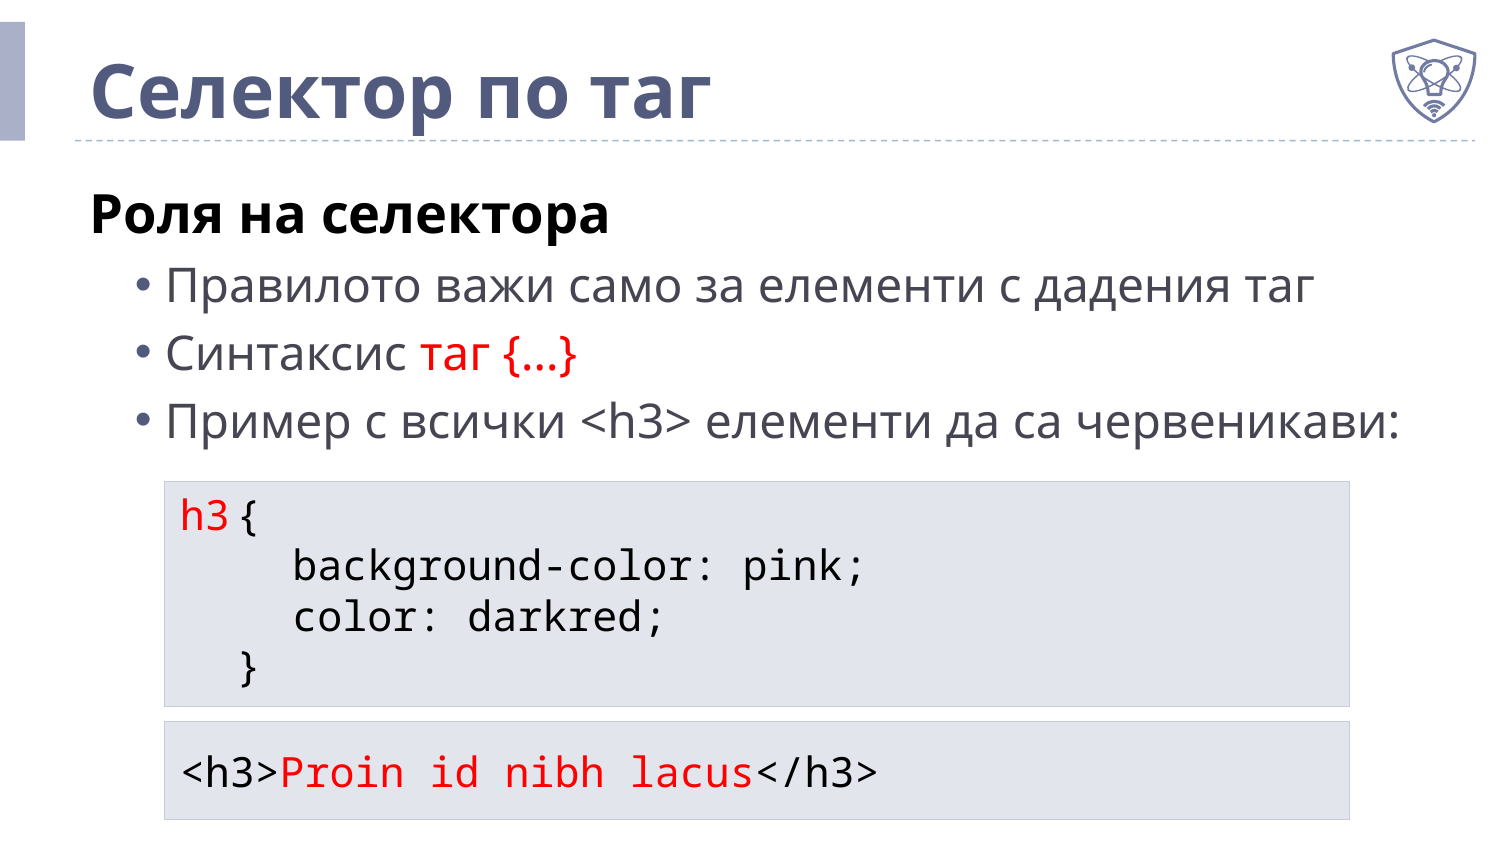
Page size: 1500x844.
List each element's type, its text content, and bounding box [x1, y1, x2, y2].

text_box <h3>Proin id nibh lacus</h3> [164, 721, 1350, 820]
title Селектор по таг [75, 18, 1475, 141]
text_box h3 { background-color: pink; color: darkred; } [164, 481, 1350, 707]
list Роля на селектора Правилото важи само за елементи с дадения таг Синтаксис таг {…} Пример с всички <h3> елементи да са червеникави: [75, 171, 1475, 835]
